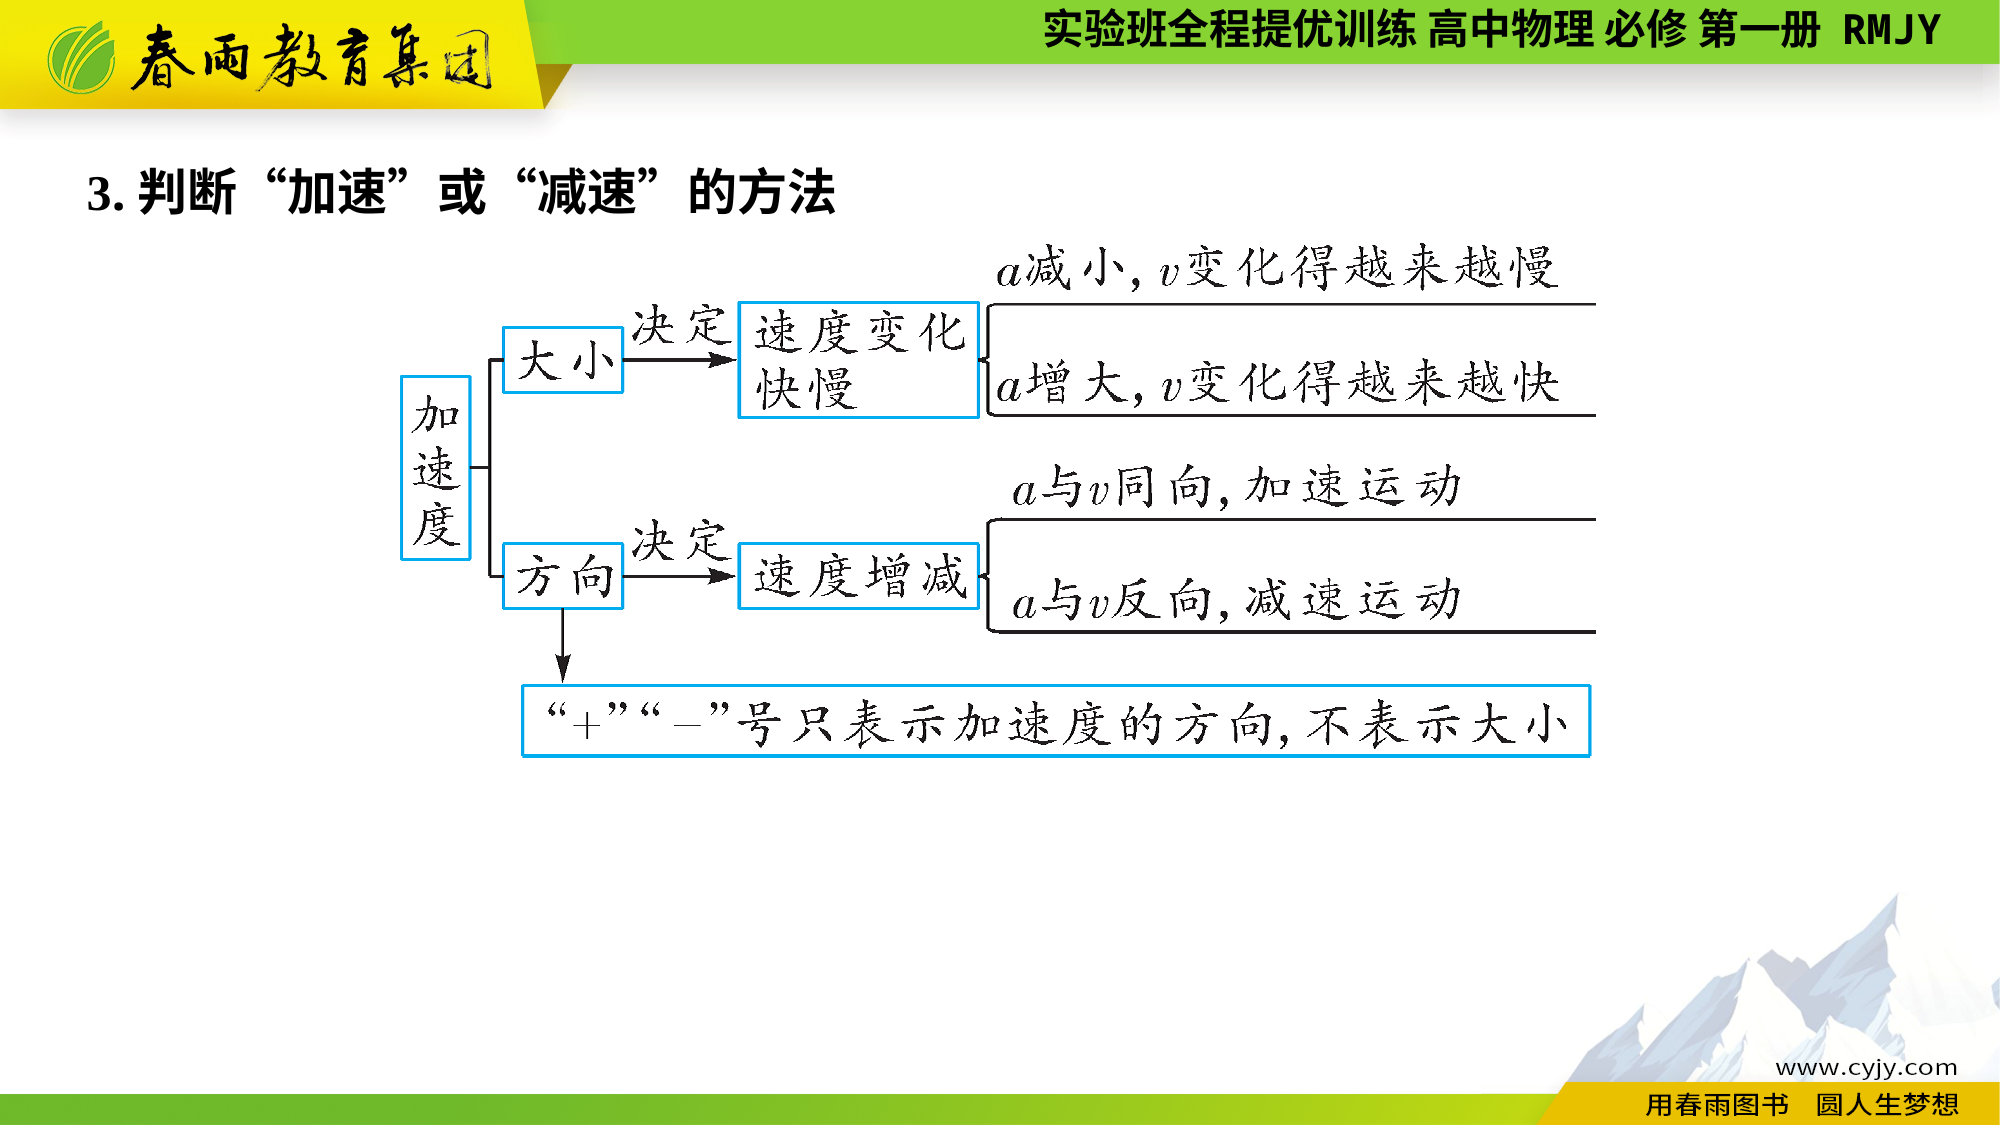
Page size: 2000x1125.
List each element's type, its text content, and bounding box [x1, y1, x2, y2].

list 3.判断“加速”或“减速”的方法 [59, 122, 1944, 217]
picture [0, 0, 2000, 1125]
